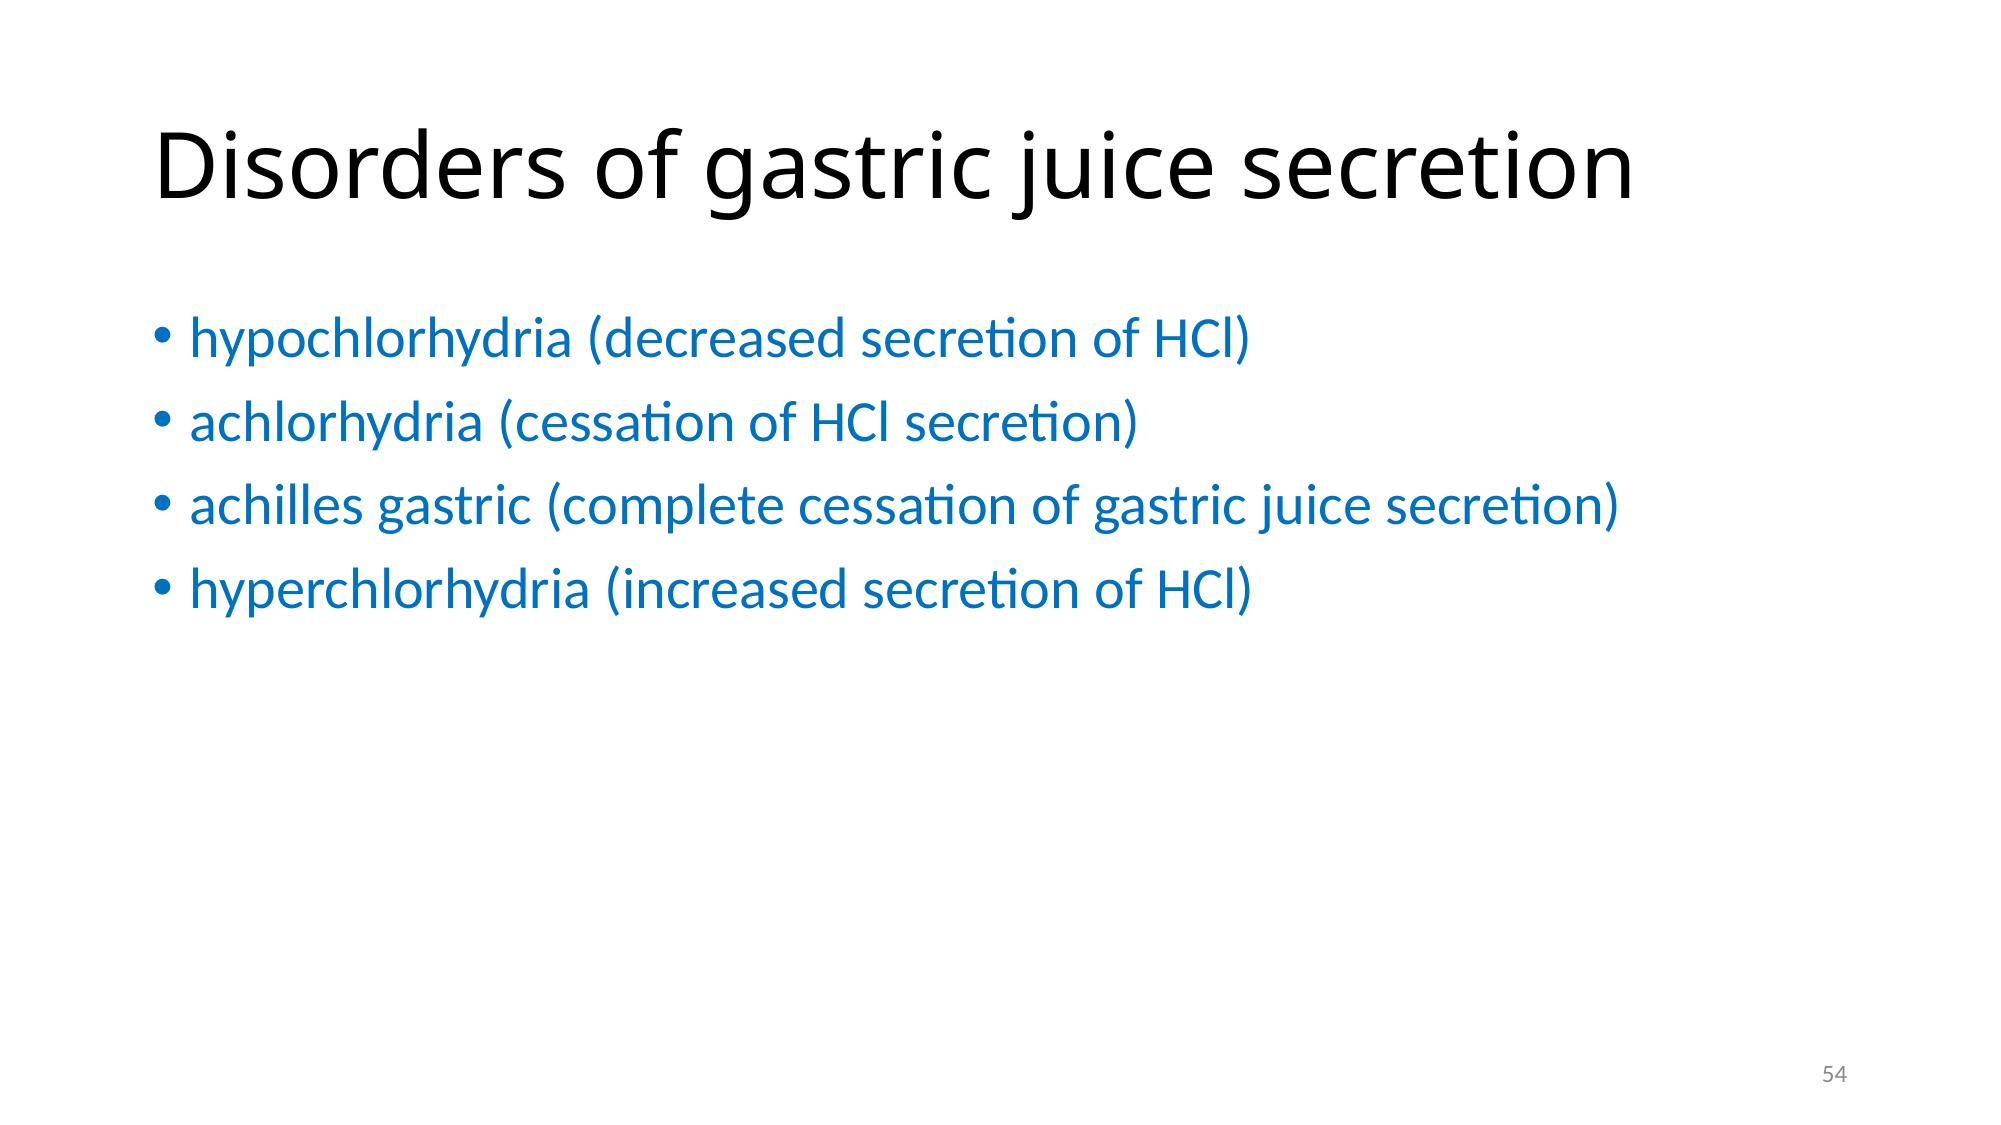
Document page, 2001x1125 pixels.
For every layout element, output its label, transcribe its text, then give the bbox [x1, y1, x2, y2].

title Disorders of gastric juice secretion [137, 59, 1863, 278]
slide_number 54 [1412, 1042, 1863, 1103]
list hypochlorhydria (decreased secretion of HCl) achlorhydria (cessation of HCl secretion) achilles gastric (complete cessation of gastric juice secretion) hyperchlorhydria (increased secretion of HCl) [137, 299, 1863, 1014]
